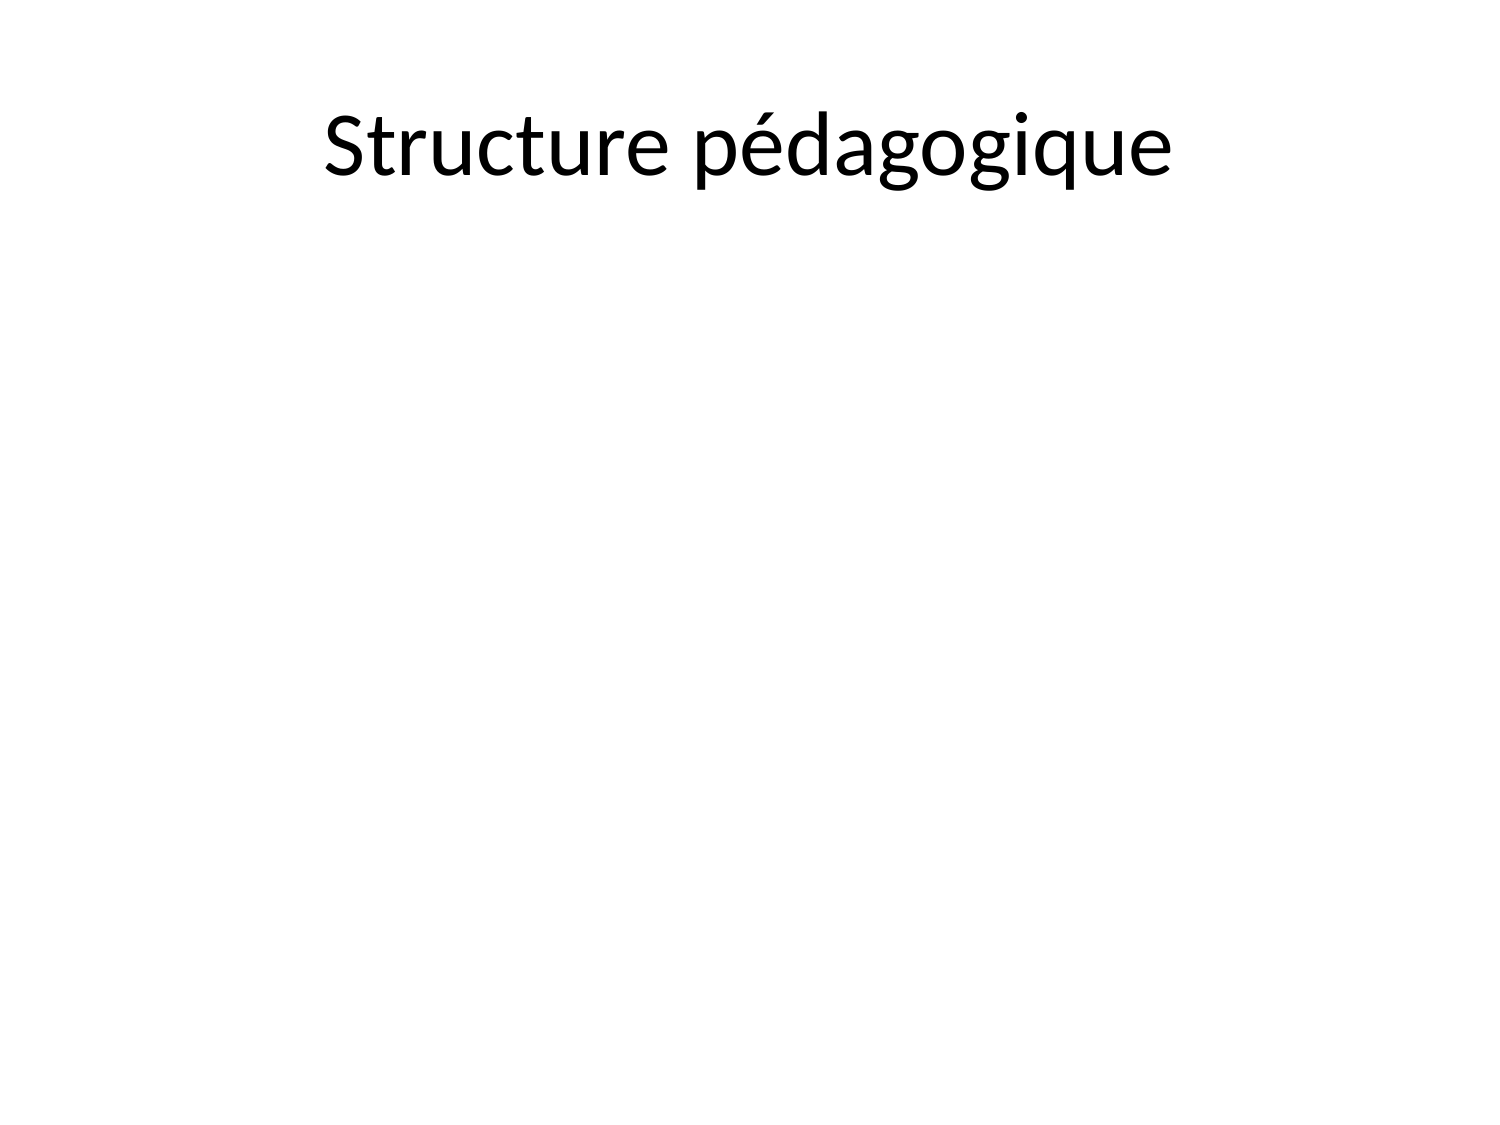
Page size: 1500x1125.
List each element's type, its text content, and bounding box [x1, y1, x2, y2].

title Structure pédagogique [75, 45, 1425, 233]
